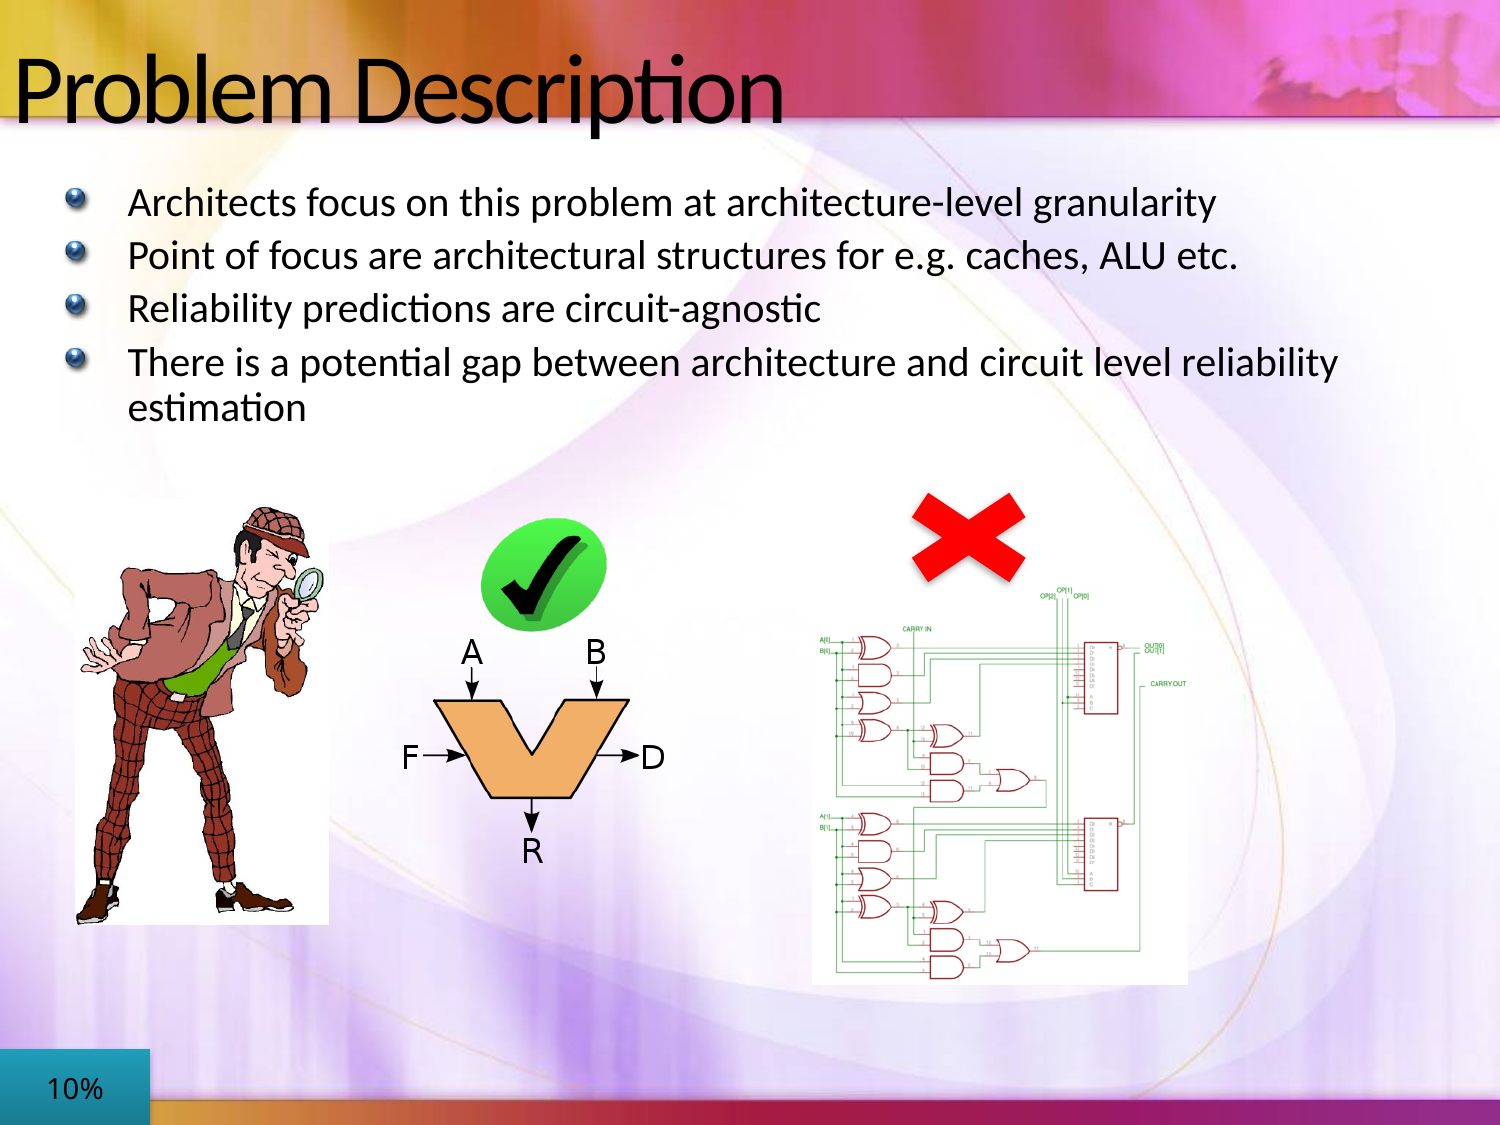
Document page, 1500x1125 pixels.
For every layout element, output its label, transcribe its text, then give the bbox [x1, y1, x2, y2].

title Problem Description [12, 37, 1388, 147]
text_box 10% [0, 1049, 150, 1125]
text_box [74, 499, 1188, 986]
picture [0, 0, 1500, 1125]
list Architects focus on this problem at architecture-level granularity Point of focus are architectural structures for e.g. caches, ALU etc. Reliability predictions are circuit-agnostic There is a potential gap between architecture and circuit level reliability estimation [62, 179, 1438, 438]
text_box [924, 492, 937, 498]
text_box [1001, 492, 1013, 498]
